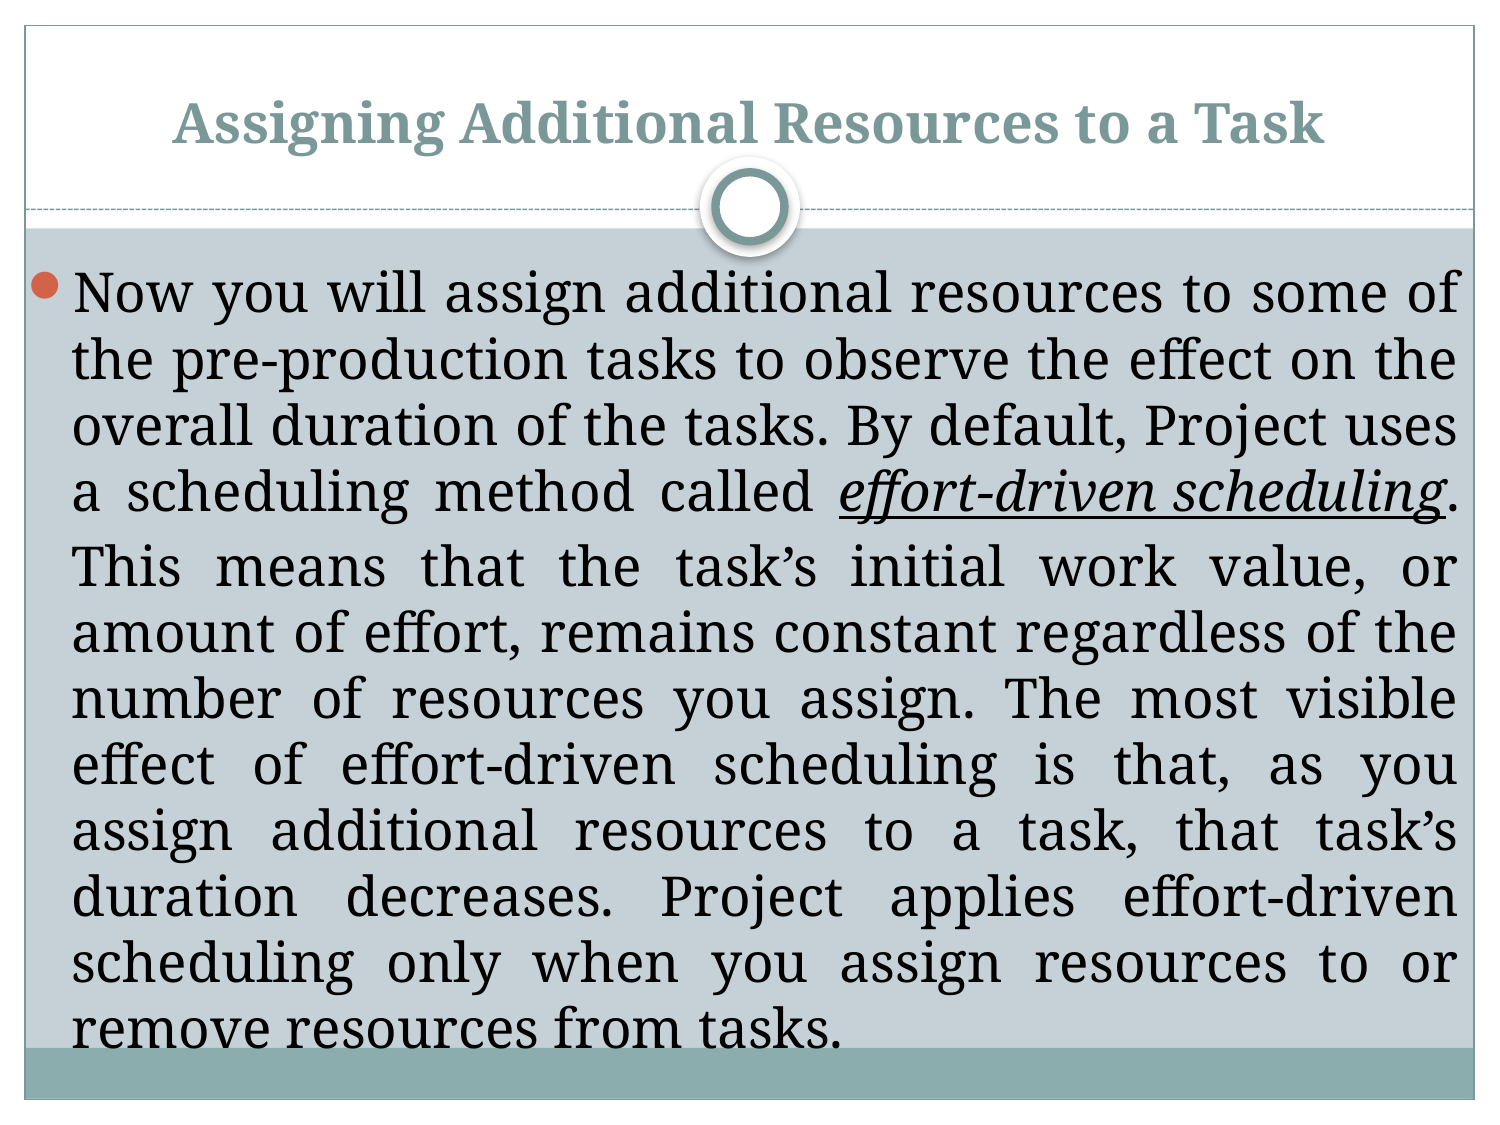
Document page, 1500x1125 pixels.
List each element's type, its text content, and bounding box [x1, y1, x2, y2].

title Assigning Additional Resources to a Task [49, 37, 1450, 162]
list Now you will assign additional resources to some of the pre-production tasks to observe the effect on the overall duration of the tasks. By default, Project uses a scheduling method called effort-driven scheduling. This means that the task’s initial work value, or amount of effort, remains constant regardless of the number of resources you assign. The most visible effect of effort-driven scheduling is that, as you assign additional resources to a task, that task’s duration decreases. Project applies effort-driven scheduling only when you assign resources to or remove resources from tasks. [12, 250, 1475, 1088]
